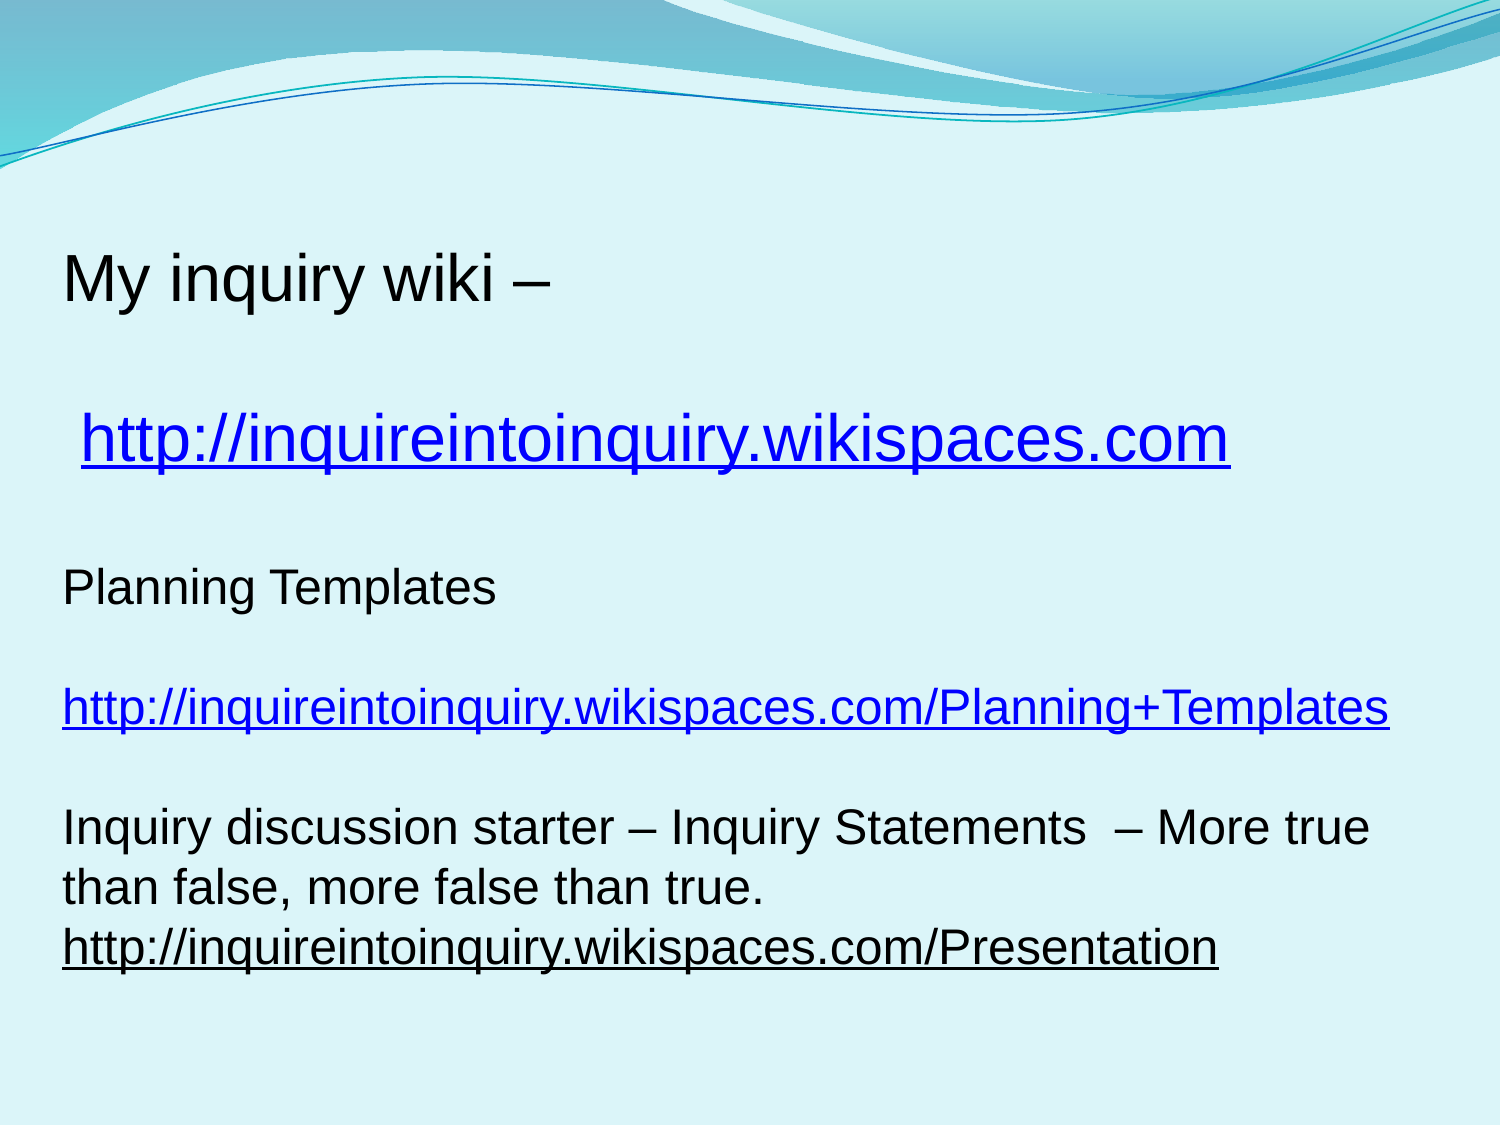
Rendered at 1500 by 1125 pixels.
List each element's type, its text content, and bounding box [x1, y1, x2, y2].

text_box My inquiry wiki – http://inquireintoinquiry.wikispaces.com Planning Templates http://inquireintoinquiry.wikispaces.com/Planning+Templates Inquiry discussion starter – Inquiry Statements – More true than false, more false than true. http://inquireintoinquiry.wikispaces.com/Presentation [47, 227, 1443, 1042]
